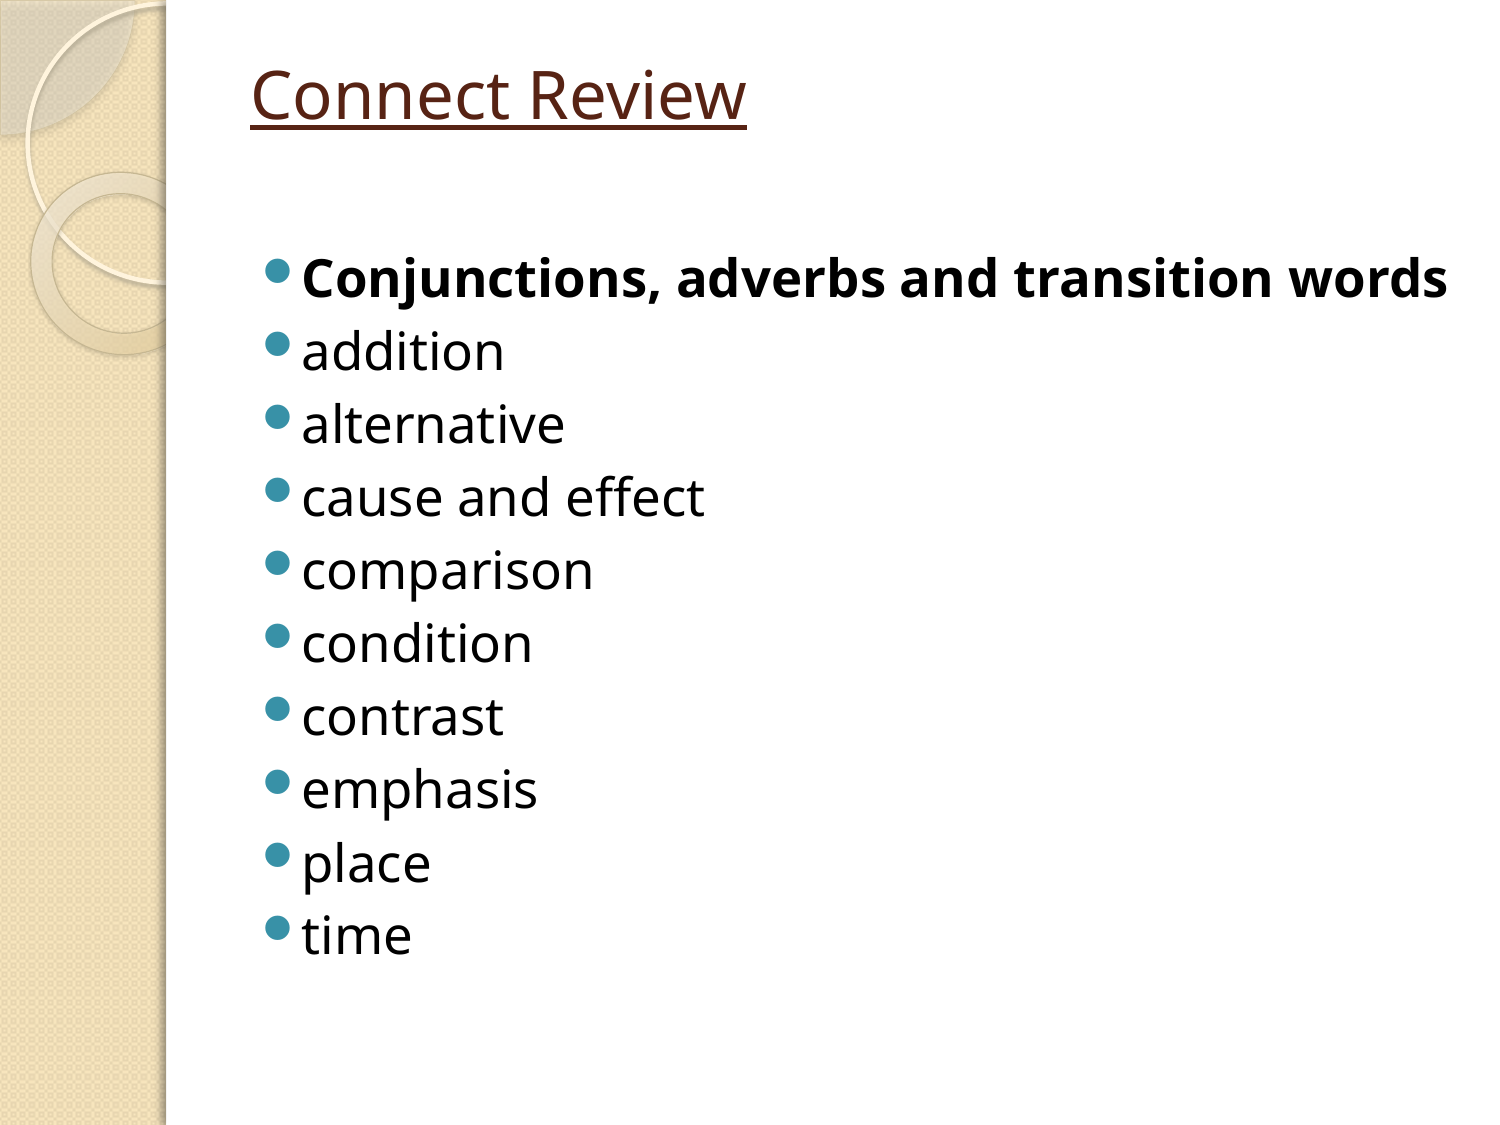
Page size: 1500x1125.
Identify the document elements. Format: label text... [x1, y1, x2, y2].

list Conjunctions, adverbs and transition words addition alternative cause and effect comparison condition contrast emphasis place time [235, 237, 1466, 1025]
title Connect Review [235, 45, 1466, 233]
